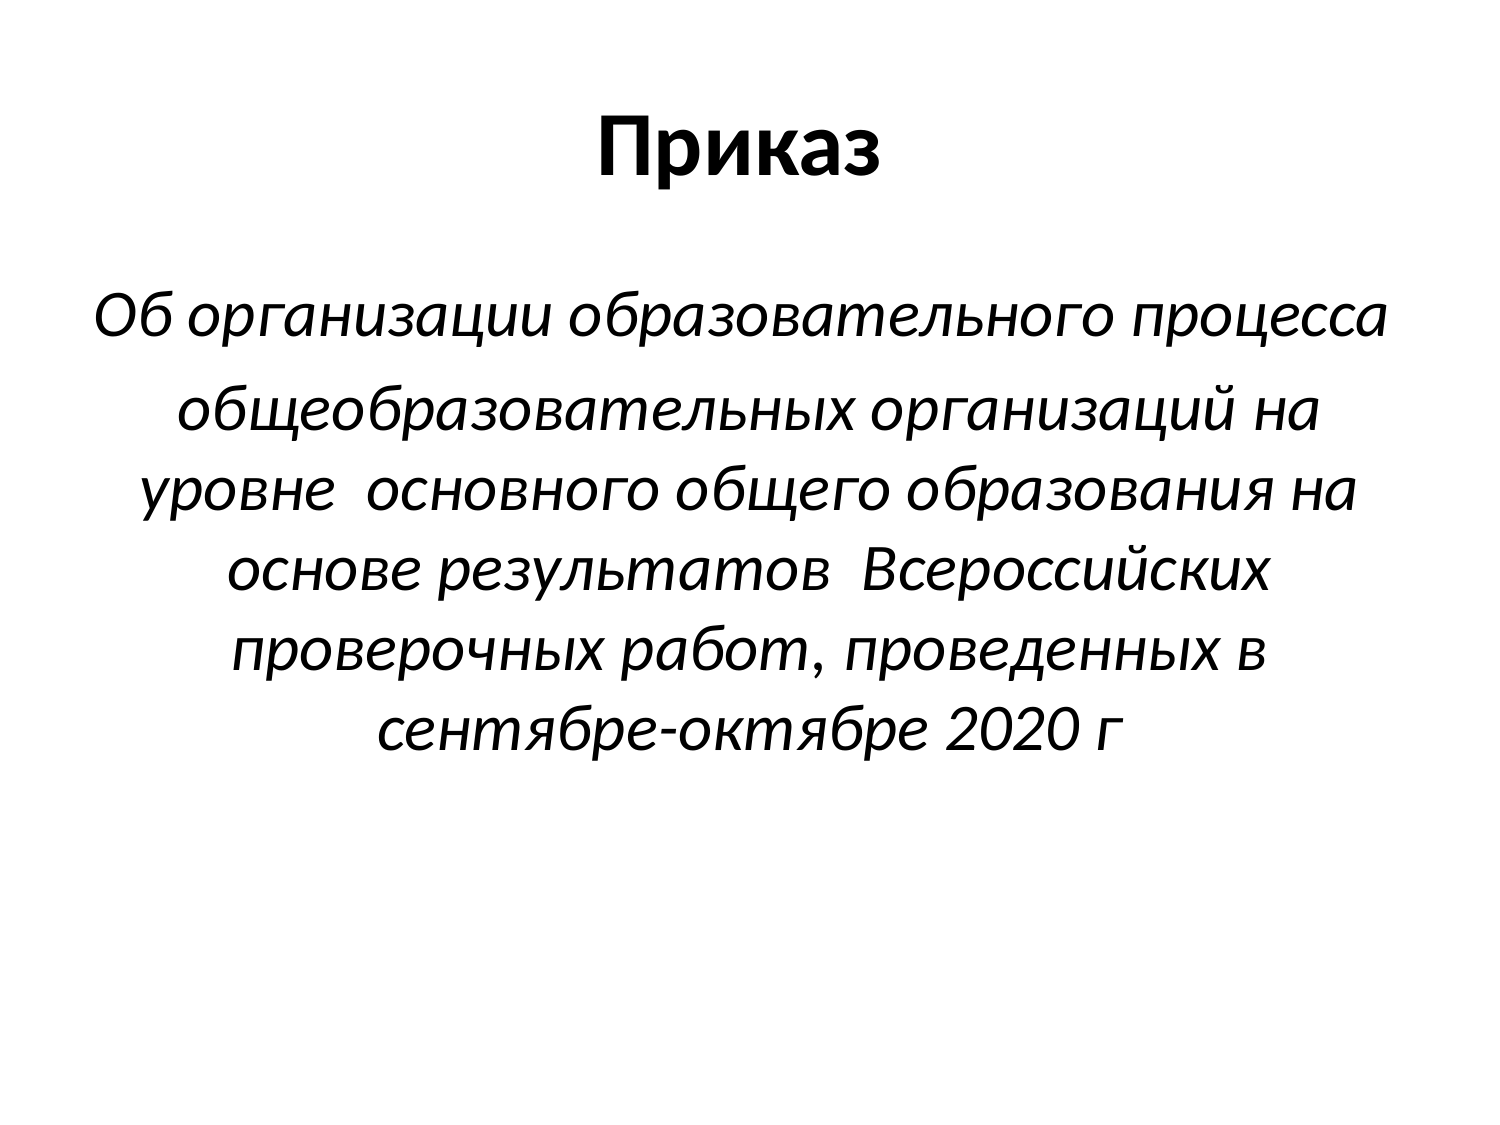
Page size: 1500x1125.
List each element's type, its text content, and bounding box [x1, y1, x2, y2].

title Приказ [75, 45, 1425, 233]
list Об организации образовательного процесса общеобразовательных организаций на уровне основного общего образования на основе результатов Всероссийских проверочных работ, проведенных в сентябре-октябре 2020 г [75, 262, 1425, 1005]
